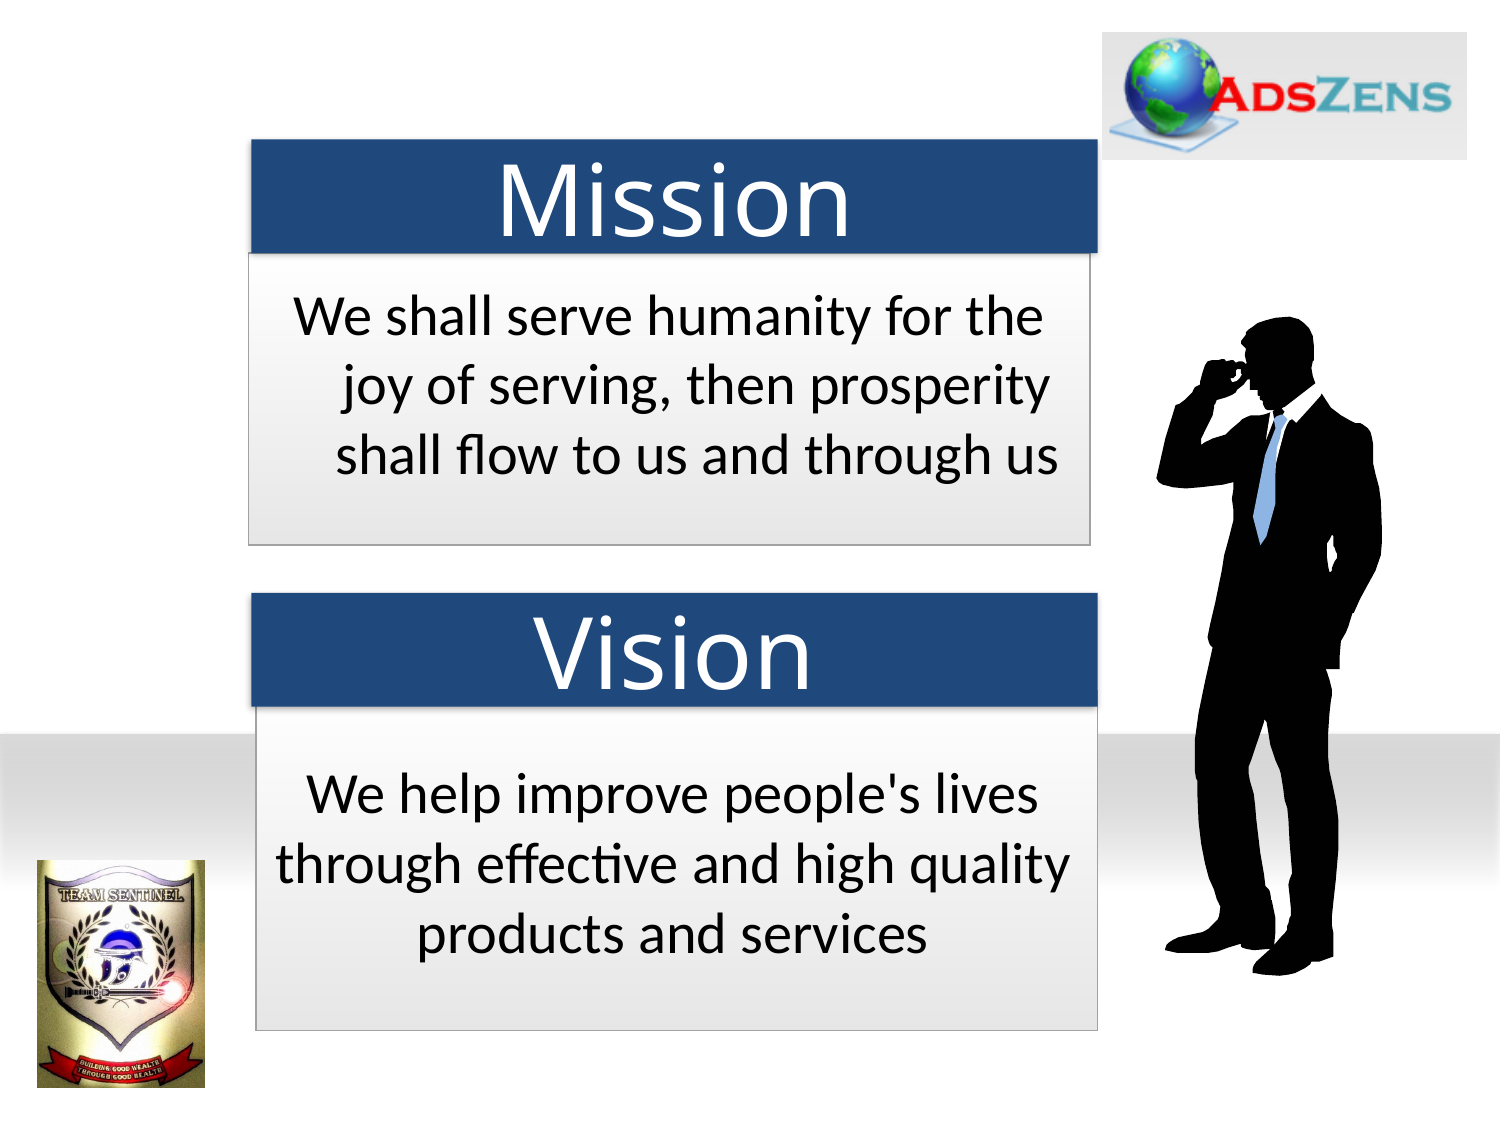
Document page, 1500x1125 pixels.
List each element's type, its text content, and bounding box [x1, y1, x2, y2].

text_box [0, 734, 1500, 1125]
text_box We help improve people's lives through effective and high quality products and services [255, 747, 1091, 1013]
text_box [255, 715, 1098, 1031]
text_box Mission [251, 139, 1098, 254]
picture [37, 860, 205, 1089]
text_box Vision [251, 592, 1098, 707]
text_box We shall serve humanity for the joy of serving, then prosperity shall flow to us and through us [248, 258, 1091, 546]
picture [1101, 32, 1467, 160]
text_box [1156, 316, 1383, 976]
